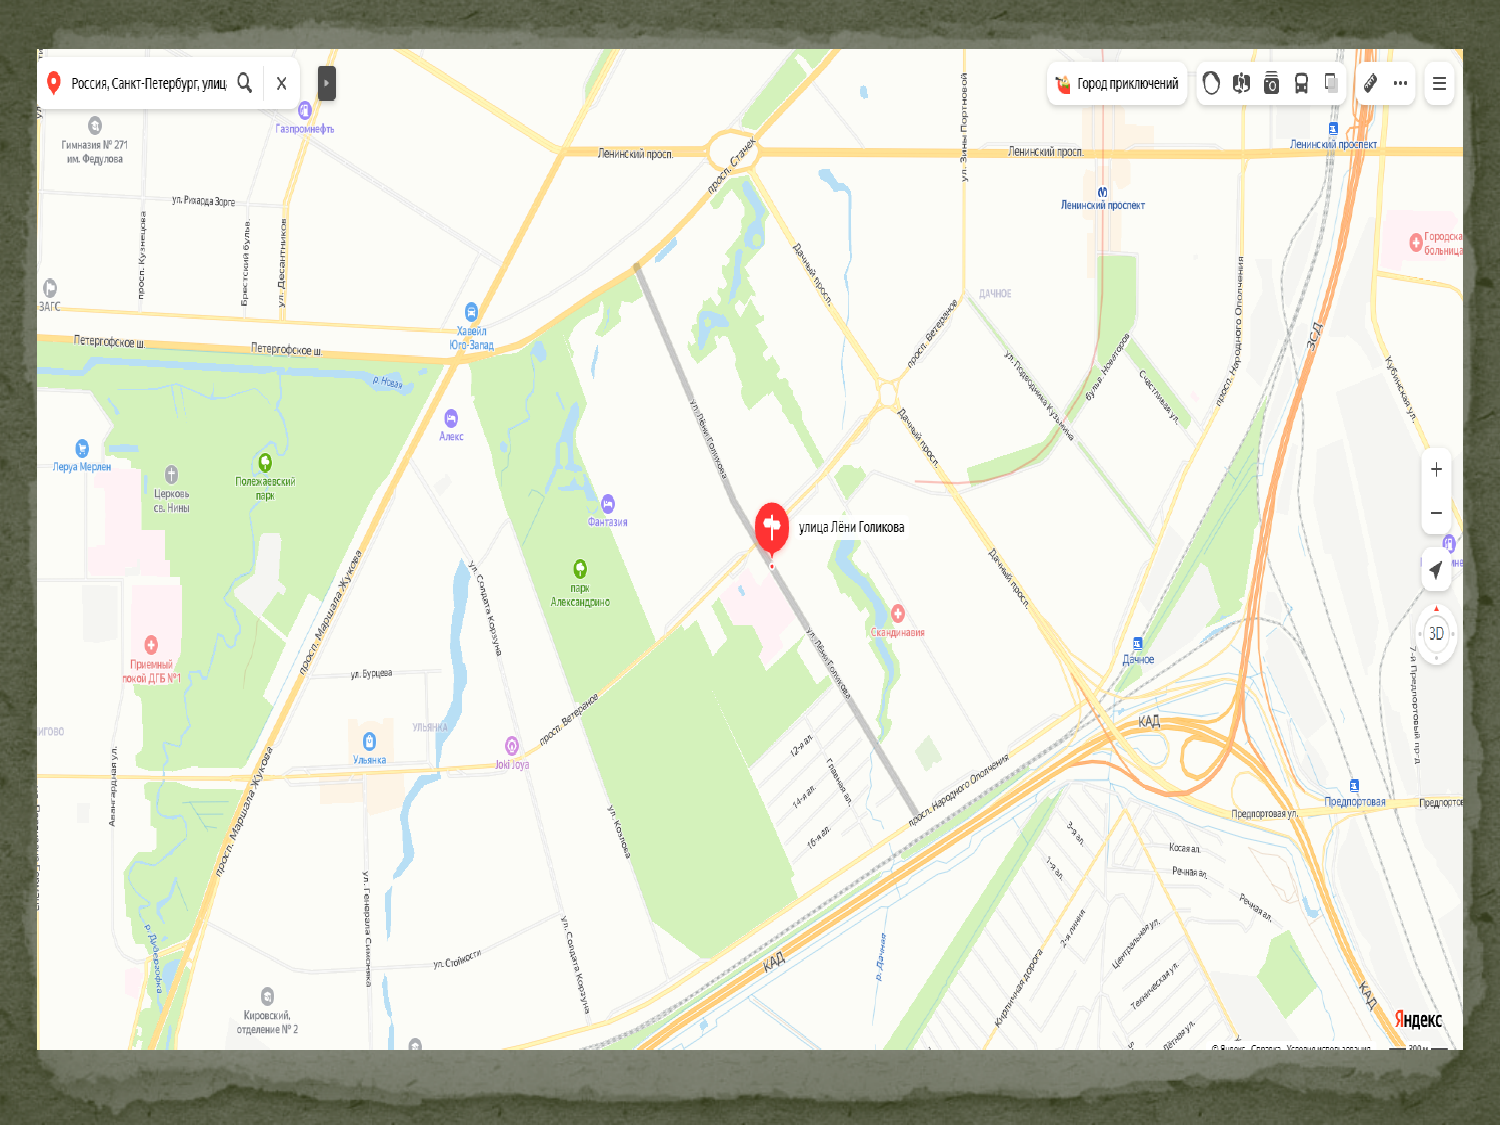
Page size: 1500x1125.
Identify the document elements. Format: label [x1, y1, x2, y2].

picture [37, 49, 1463, 1050]
